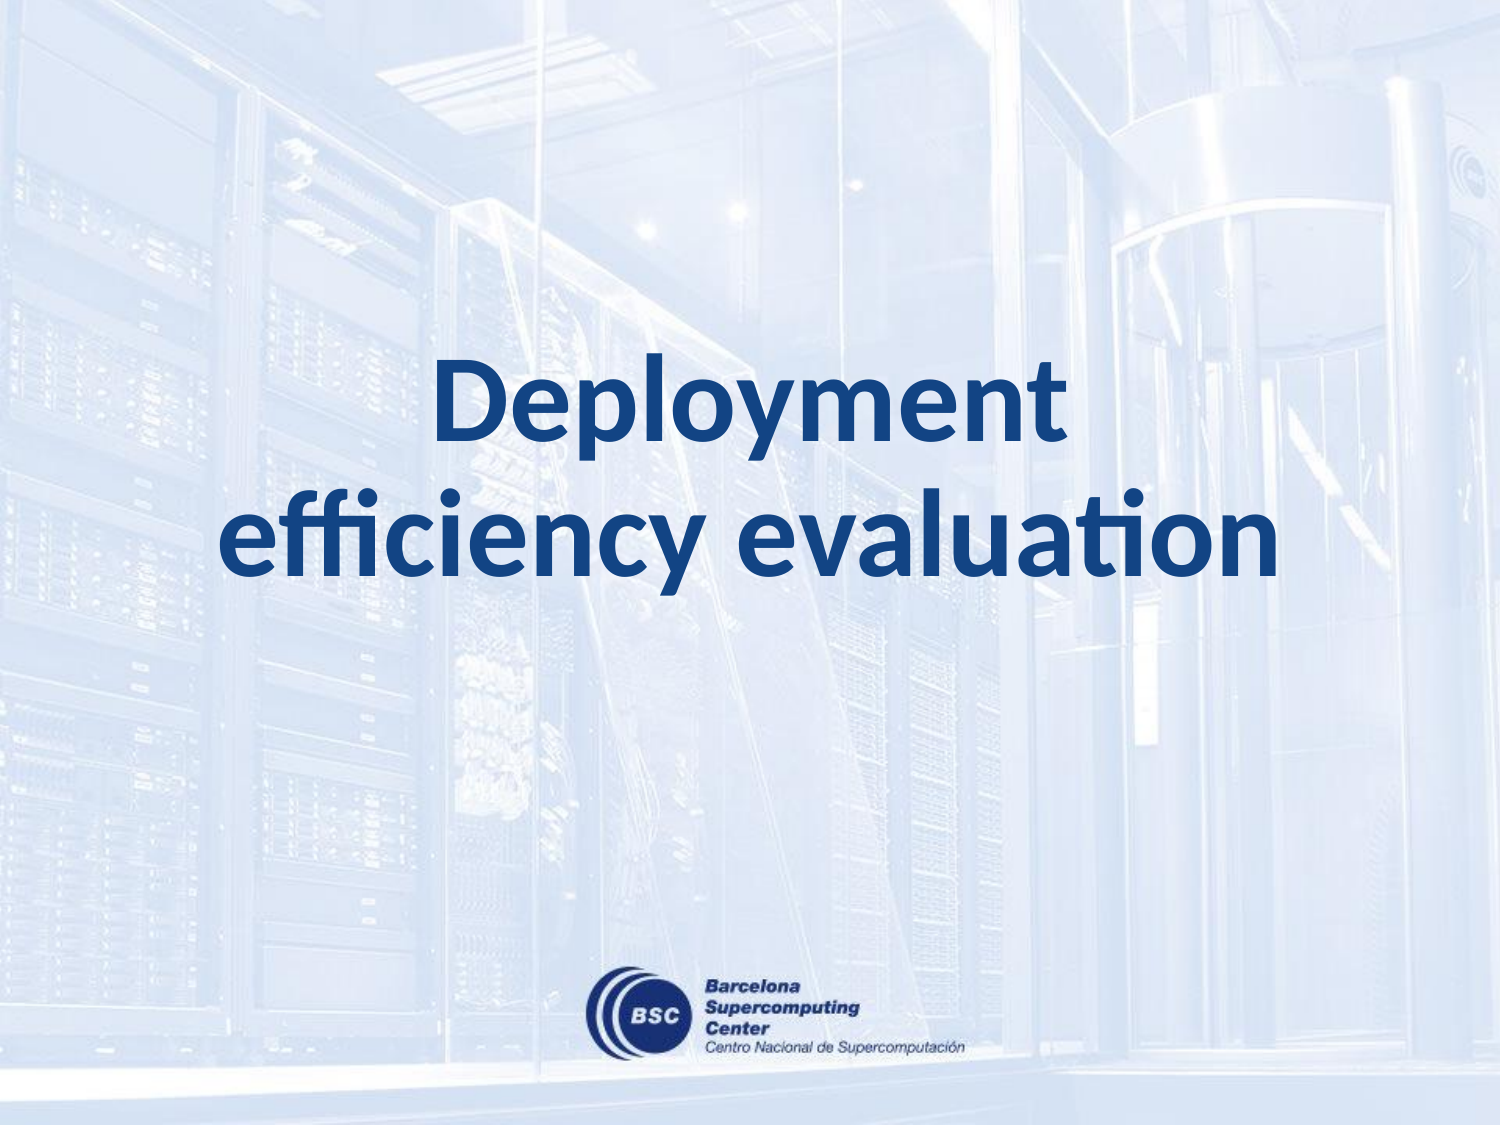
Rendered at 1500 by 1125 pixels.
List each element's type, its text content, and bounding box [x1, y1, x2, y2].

title Deployment efficiency evaluation [188, 143, 1311, 794]
picture [0, 0, 1500, 1125]
